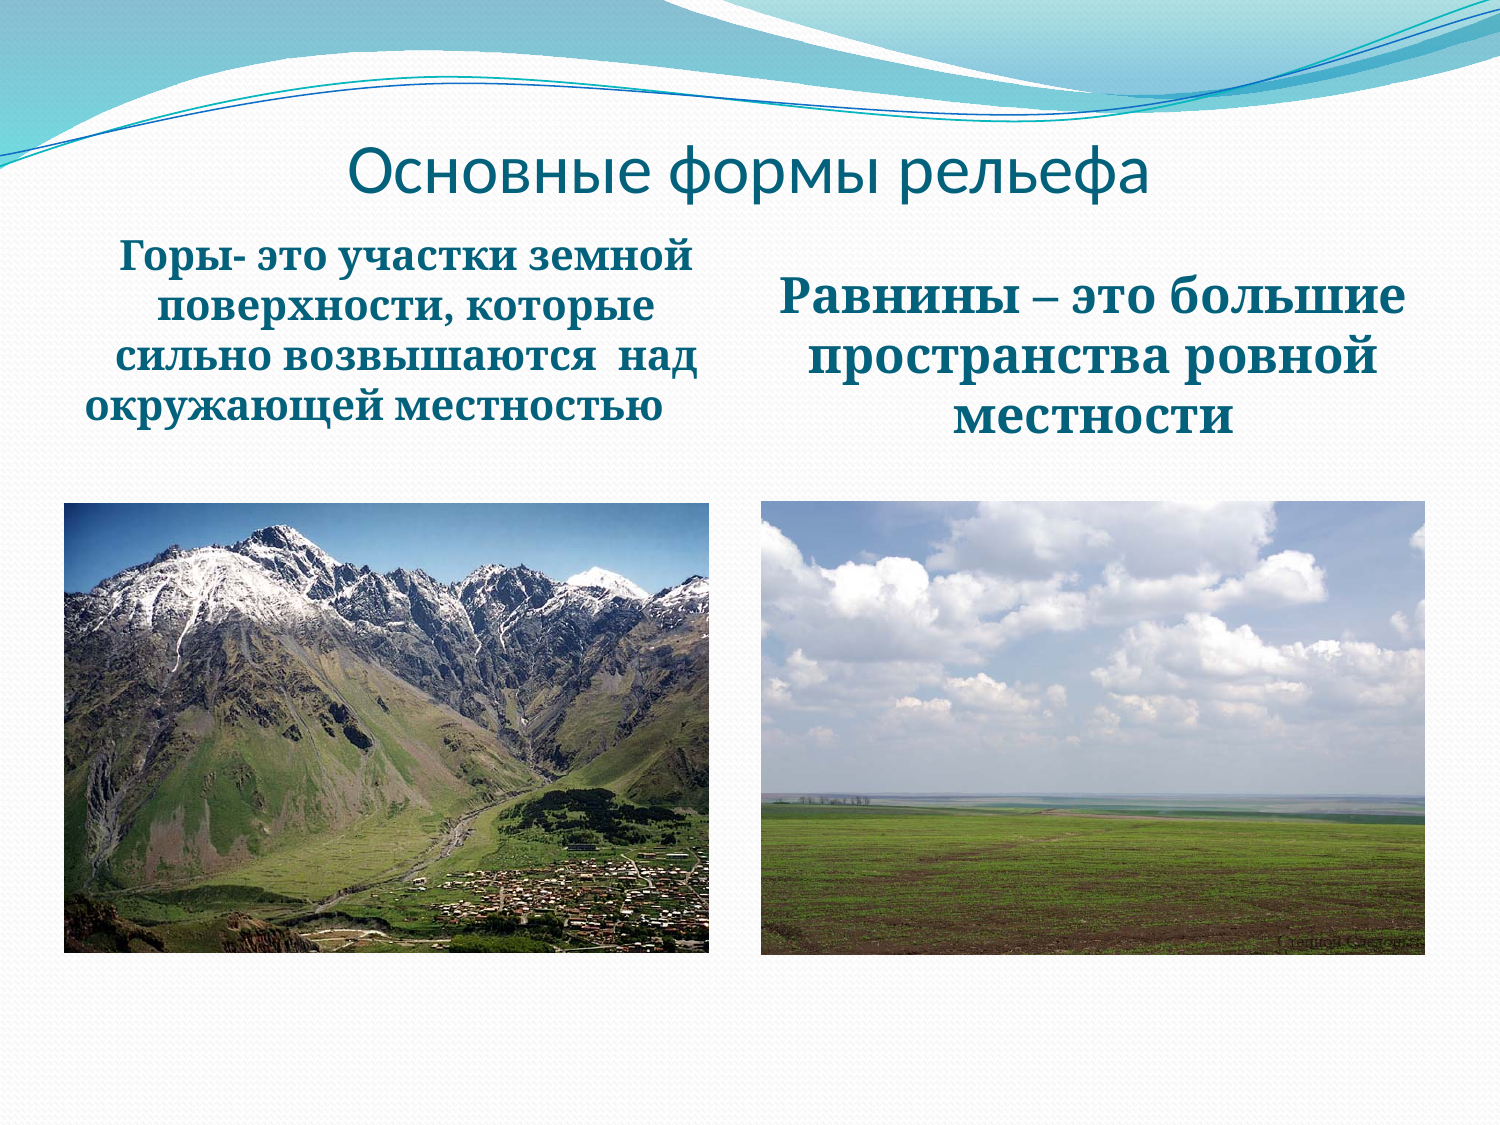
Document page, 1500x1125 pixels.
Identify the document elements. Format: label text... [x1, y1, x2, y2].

list Горы- это участки земной поверхности, которые сильно возвышаются над окружающей местностью [75, 251, 738, 457]
list Равнины – это большие пространства ровной местности [761, 251, 1425, 457]
title Основные формы рельефа [75, 115, 1425, 209]
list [761, 501, 1426, 955]
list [64, 503, 709, 953]
